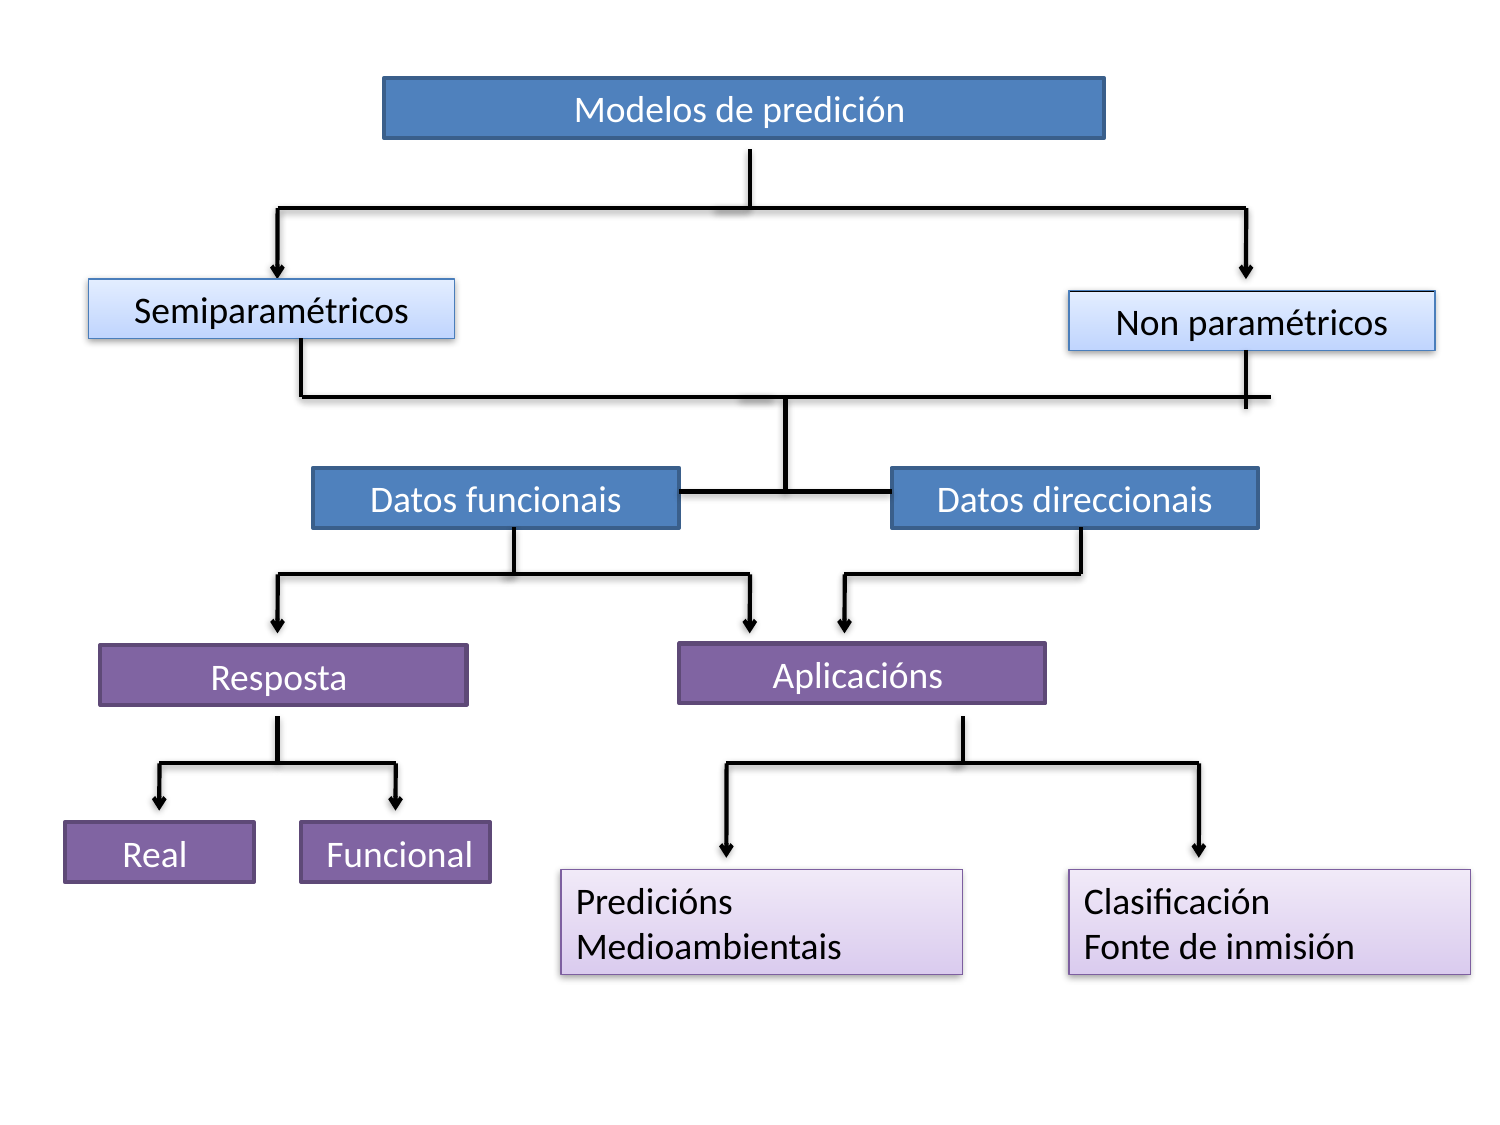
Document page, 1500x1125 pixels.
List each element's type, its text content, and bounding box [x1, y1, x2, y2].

text_box Datos direccionais [890, 466, 1260, 530]
text_box Real [63, 820, 256, 884]
text_box Funcional [299, 820, 492, 884]
text_box Resposta [98, 643, 469, 707]
text_box Aplicacións [677, 641, 1047, 705]
text_box Clasificación Fonte de inmisión [1068, 869, 1471, 975]
text_box Semiparamétricos [88, 278, 455, 339]
text_box Predicións Medioambientais [560, 869, 963, 975]
text_box Non paramétricos [1068, 290, 1436, 351]
text_box Modelos de predición [382, 76, 1106, 140]
text_box Datos funcionais [311, 466, 681, 530]
